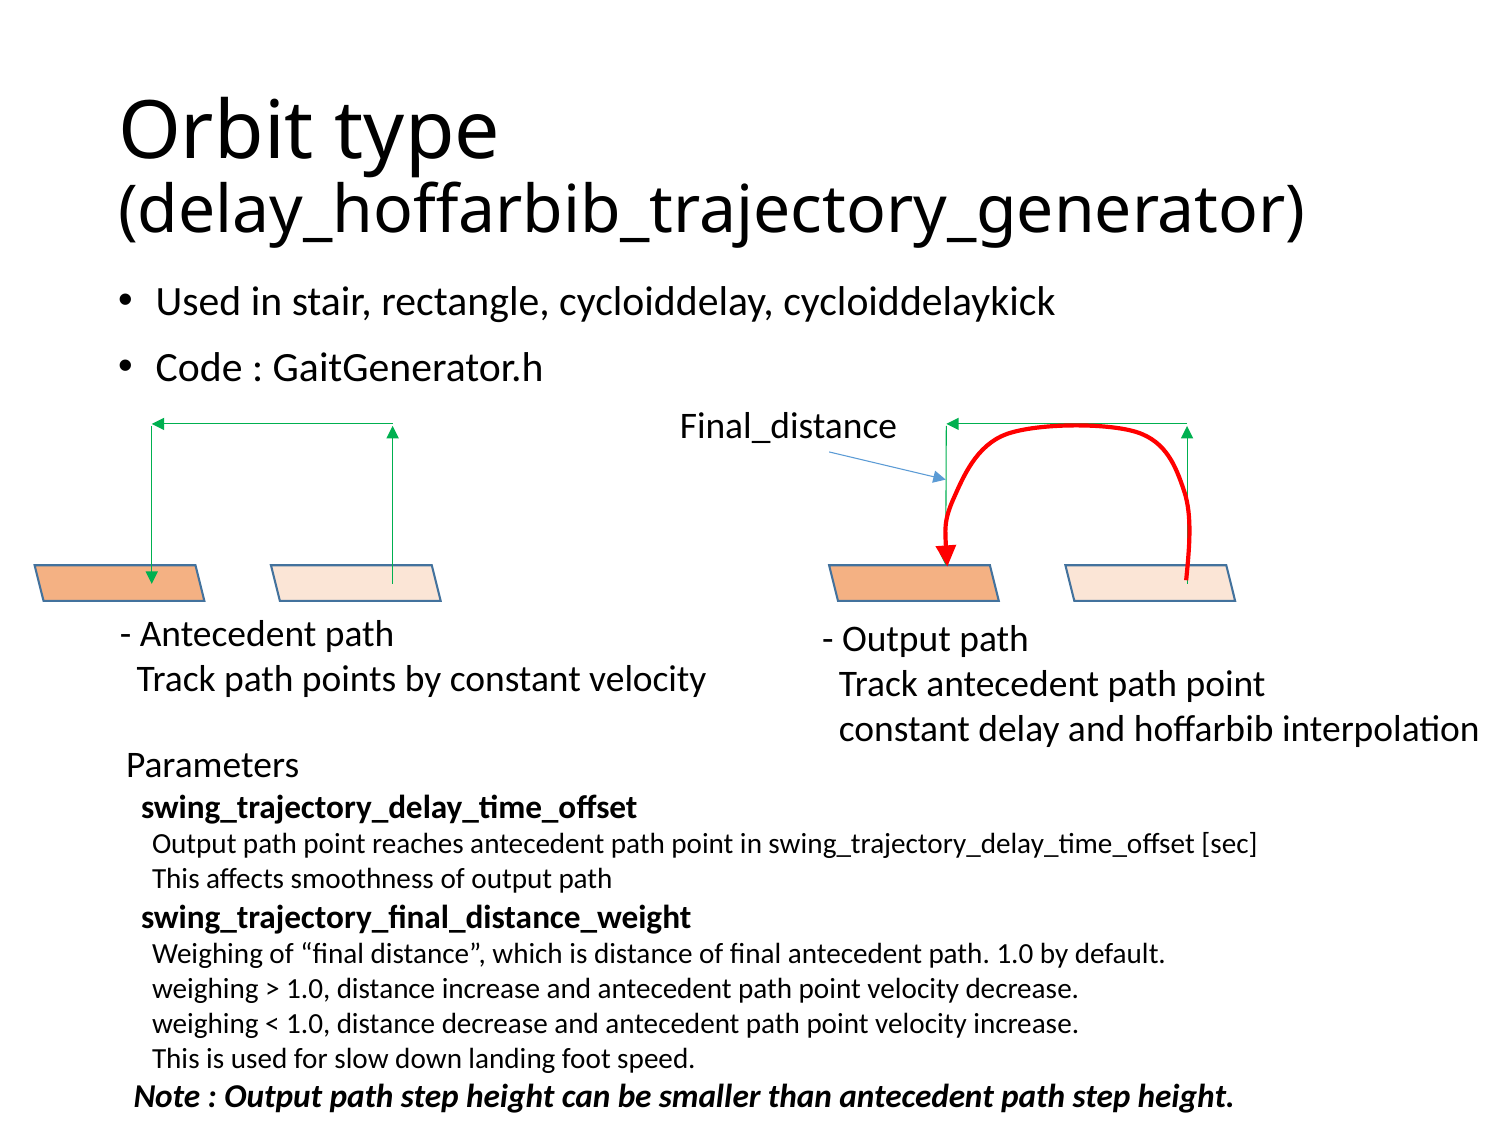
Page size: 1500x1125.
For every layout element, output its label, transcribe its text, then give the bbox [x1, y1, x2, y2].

text_box - Antecedent path Track path points by constant velocity [104, 601, 722, 707]
text_box - Output path Track antecedent path point constant delay and hoffarbib interpolation [807, 606, 1496, 757]
list Used in stair, rectangle, cycloiddelay, cycloiddelaykick Code : GaitGenerator.h [103, 277, 1397, 986]
text_box Parameters swing_trajectory_delay_time_offset Output path point reaches antecedent path point in swing_trajectory_delay_time_offset [sec] This affects smoothness of output path swing_trajectory_final_distance_weight Weighing of “final distance”, which is distance of final antecedent path. 1.0 by default. weighing > 1.0, distance increase and antecedent path point velocity decrease. weighing < 1.0, distance decrease and antecedent path point velocity increase. This is used for slow down landing foot speed. Note : Output path step height can be smaller than antecedent path step height. [111, 732, 1274, 1122]
text_box [827, 564, 1001, 602]
text_box [269, 564, 442, 601]
text_box Orbit type (delay_hoffarbib_trajectory_generator) [103, 59, 1397, 277]
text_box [829, 451, 946, 480]
text_box [947, 424, 1187, 581]
text_box [935, 522, 945, 563]
text_box Final_distance [665, 393, 913, 454]
text_box [33, 564, 206, 602]
text_box [1066, 564, 1237, 602]
